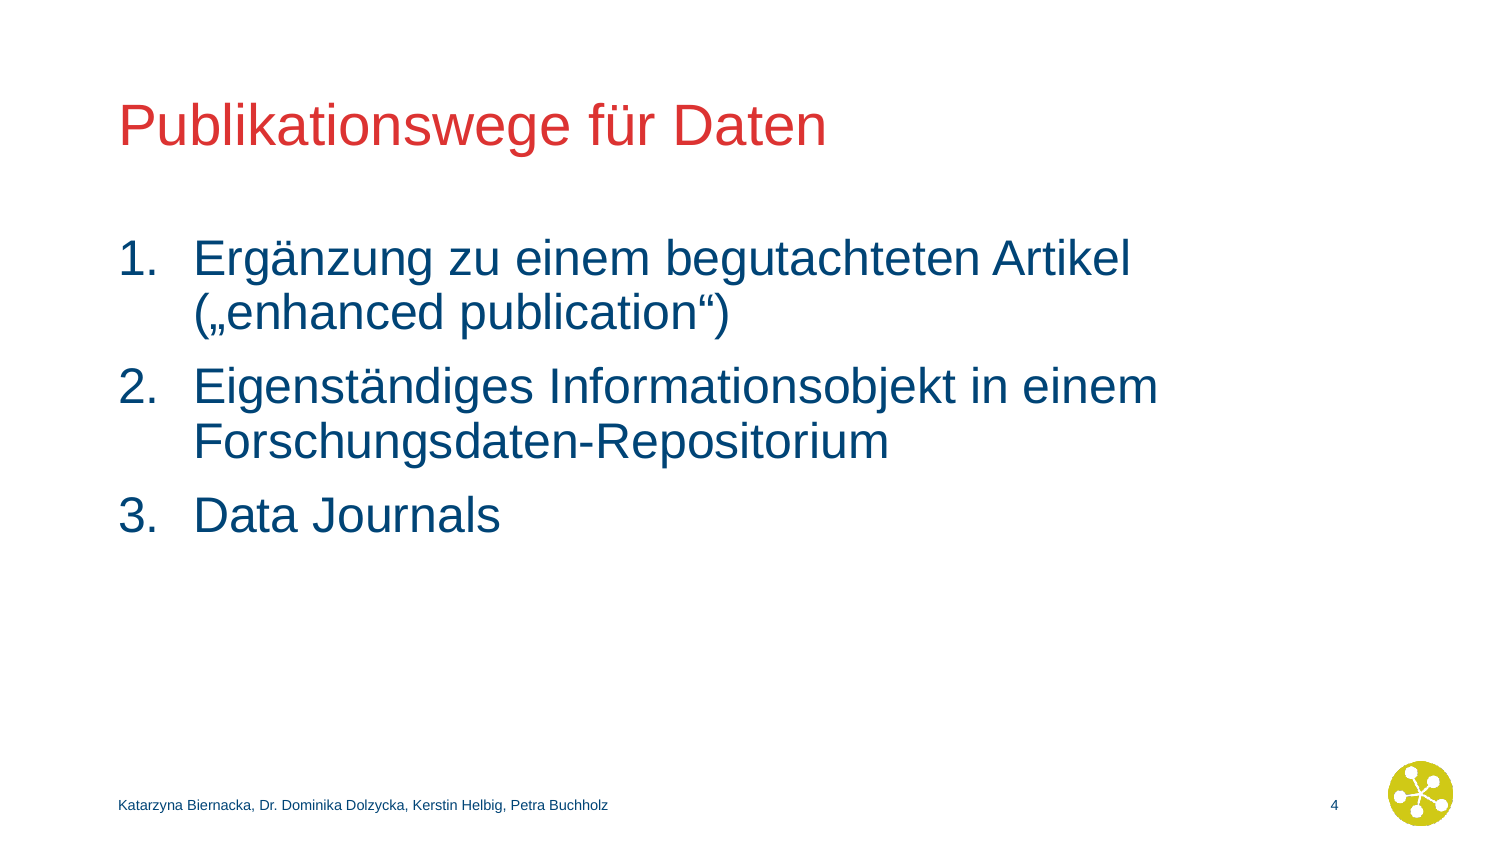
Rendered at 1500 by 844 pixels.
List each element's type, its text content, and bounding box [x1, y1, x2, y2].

title Publikationswege für Daten [103, 44, 1397, 208]
list Ergänzung zu einem begutachteten Artikel („enhanced publication“) Eigenständiges Informationsobjekt in einem Forschungsdaten-Repositorium Data Journals [103, 224, 1397, 760]
slide_number 3 [1016, 782, 1354, 827]
footer Katarzyna Biernacka, Dr. Dominika Dolzycka, Kerstin Helbig, Petra Buchholz [103, 782, 742, 827]
picture [1388, 761, 1453, 826]
